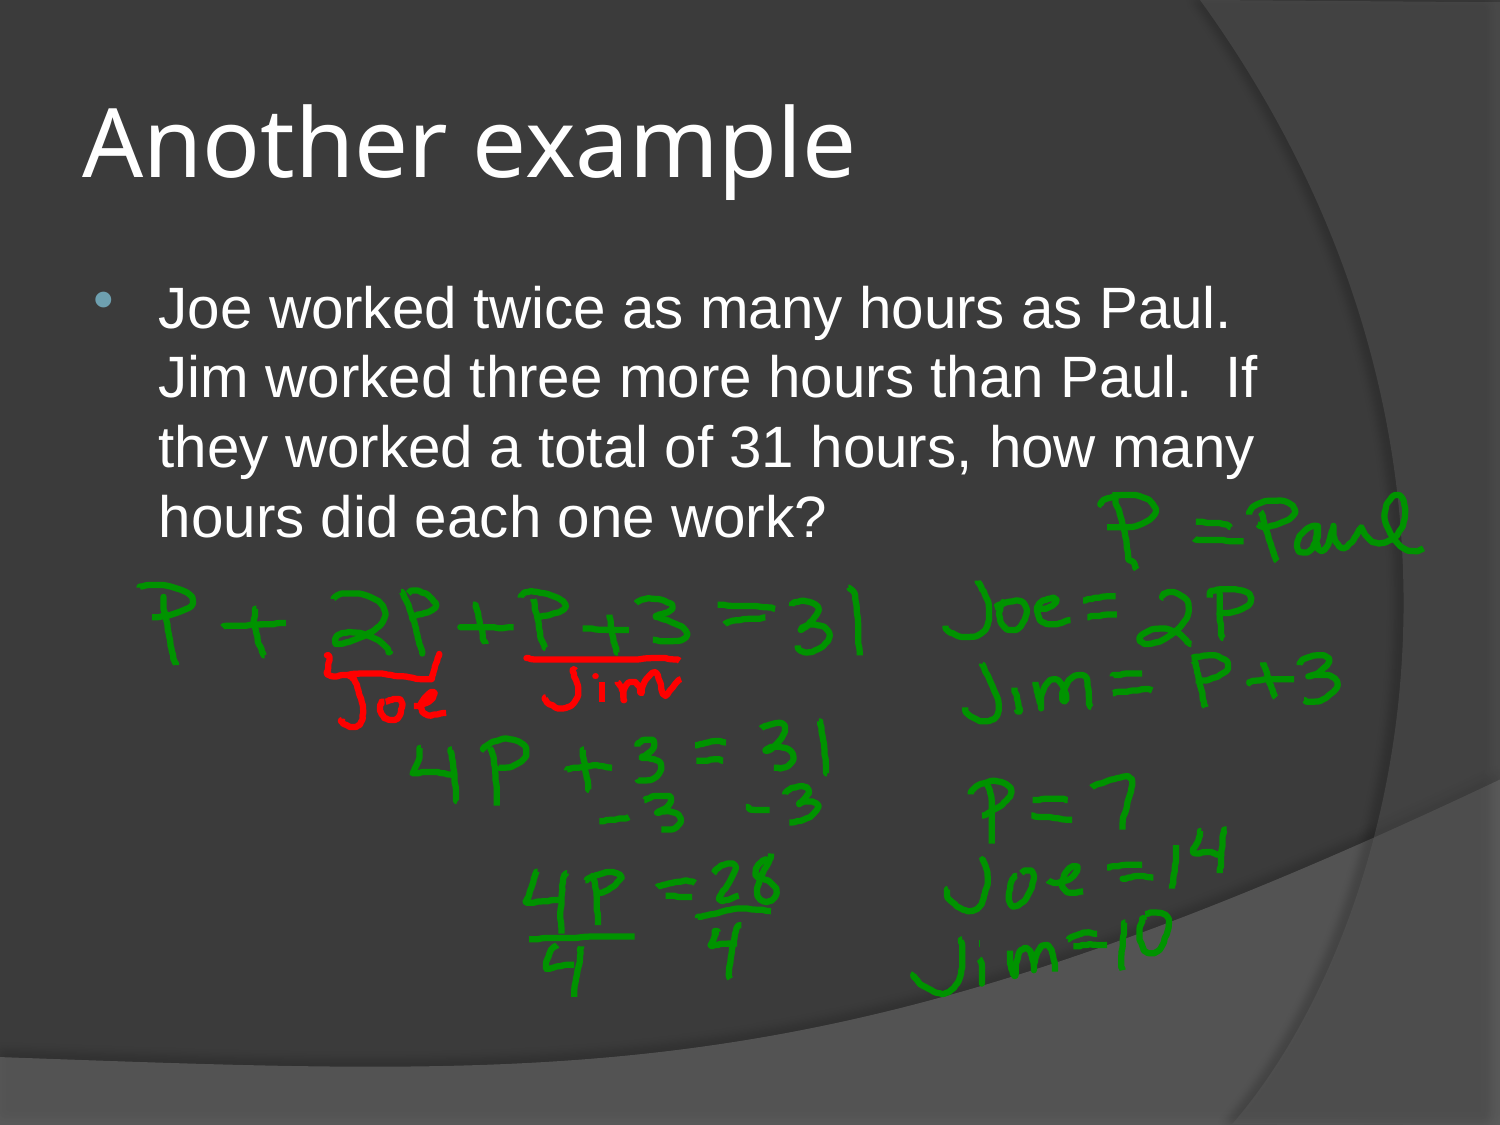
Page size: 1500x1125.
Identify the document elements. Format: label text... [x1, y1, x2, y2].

text_box [994, 599, 1028, 631]
text_box [1248, 678, 1295, 685]
text_box [665, 894, 693, 898]
text_box [379, 698, 404, 721]
text_box [1112, 688, 1153, 694]
text_box [1296, 494, 1424, 554]
text_box [1073, 943, 1108, 948]
text_box [608, 614, 618, 654]
text_box [1099, 494, 1157, 529]
text_box [1191, 654, 1229, 682]
text_box [970, 779, 1013, 817]
text_box [520, 590, 567, 620]
text_box [944, 580, 990, 638]
text_box [644, 795, 682, 831]
text_box [1047, 865, 1084, 894]
text_box [480, 628, 487, 645]
text_box [260, 622, 286, 626]
text_box [165, 617, 177, 666]
text_box [537, 619, 547, 649]
text_box [585, 871, 623, 894]
text_box [1091, 775, 1134, 830]
text_box [1138, 591, 1192, 645]
text_box [524, 871, 560, 904]
text_box [1195, 520, 1232, 528]
list Joe worked twice as many hours as Paul. Jim worked three more hours than Paul. If they worked a total of 31 hours, how many hours did each one work? [75, 262, 1300, 1005]
text_box [912, 938, 964, 995]
text_box [1299, 654, 1339, 703]
text_box [964, 663, 1000, 723]
text_box [818, 720, 828, 775]
text_box [599, 816, 630, 822]
text_box [545, 944, 575, 970]
text_box [709, 930, 733, 947]
text_box [696, 758, 724, 762]
text_box [543, 668, 580, 710]
text_box [1083, 595, 1116, 602]
text_box [1218, 828, 1227, 874]
text_box [695, 740, 727, 746]
text_box [1268, 682, 1277, 698]
text_box [1032, 797, 1068, 801]
text_box [1138, 911, 1170, 955]
text_box [1036, 596, 1071, 626]
text_box [697, 907, 772, 919]
text_box [1171, 845, 1177, 889]
text_box [617, 671, 682, 701]
text_box [222, 623, 253, 628]
text_box [717, 603, 776, 610]
text_box [1107, 864, 1143, 869]
text_box [946, 858, 989, 912]
text_box [252, 608, 265, 656]
text_box [1198, 682, 1207, 708]
text_box [1112, 672, 1143, 677]
text_box [582, 627, 611, 631]
text_box [525, 657, 681, 662]
text_box [636, 738, 663, 782]
text_box [566, 764, 613, 771]
text_box [325, 653, 440, 680]
text_box [784, 785, 820, 824]
text_box [1262, 662, 1270, 678]
text_box [978, 958, 983, 985]
text_box [989, 812, 993, 844]
text_box [791, 599, 831, 654]
text_box [848, 587, 861, 656]
text_box [1087, 613, 1117, 619]
text_box [1209, 588, 1253, 614]
text_box [1120, 921, 1126, 971]
text_box [656, 879, 696, 888]
text_box [724, 616, 766, 625]
text_box [1013, 687, 1021, 713]
text_box [1009, 944, 1056, 977]
text_box [754, 853, 778, 903]
text_box [1031, 814, 1073, 821]
text_box [592, 889, 599, 926]
text_box [407, 589, 437, 617]
title Another example [75, 45, 1300, 233]
text_box [728, 924, 742, 980]
text_box [1192, 830, 1220, 856]
text_box [1121, 875, 1154, 880]
text_box [584, 770, 590, 791]
text_box [529, 935, 635, 941]
text_box [411, 747, 453, 776]
text_box [1264, 528, 1278, 562]
text_box [712, 862, 739, 902]
text_box [1067, 931, 1098, 941]
text_box [1122, 529, 1138, 570]
text_box [340, 674, 364, 728]
text_box [745, 806, 770, 811]
text_box [459, 626, 514, 630]
text_box [760, 722, 795, 770]
text_box [492, 761, 498, 806]
text_box [635, 597, 689, 642]
text_box [1218, 614, 1225, 640]
text_box [559, 872, 568, 934]
text_box [472, 603, 482, 626]
text_box [482, 737, 528, 769]
text_box [1248, 499, 1297, 528]
text_box [401, 591, 424, 655]
text_box [1034, 674, 1092, 710]
text_box [413, 691, 447, 717]
text_box [332, 592, 391, 654]
text_box [138, 584, 194, 619]
text_box [581, 748, 587, 765]
text_box [449, 748, 458, 803]
text_box [573, 946, 582, 997]
text_box [1193, 537, 1244, 543]
text_box [1008, 869, 1035, 908]
